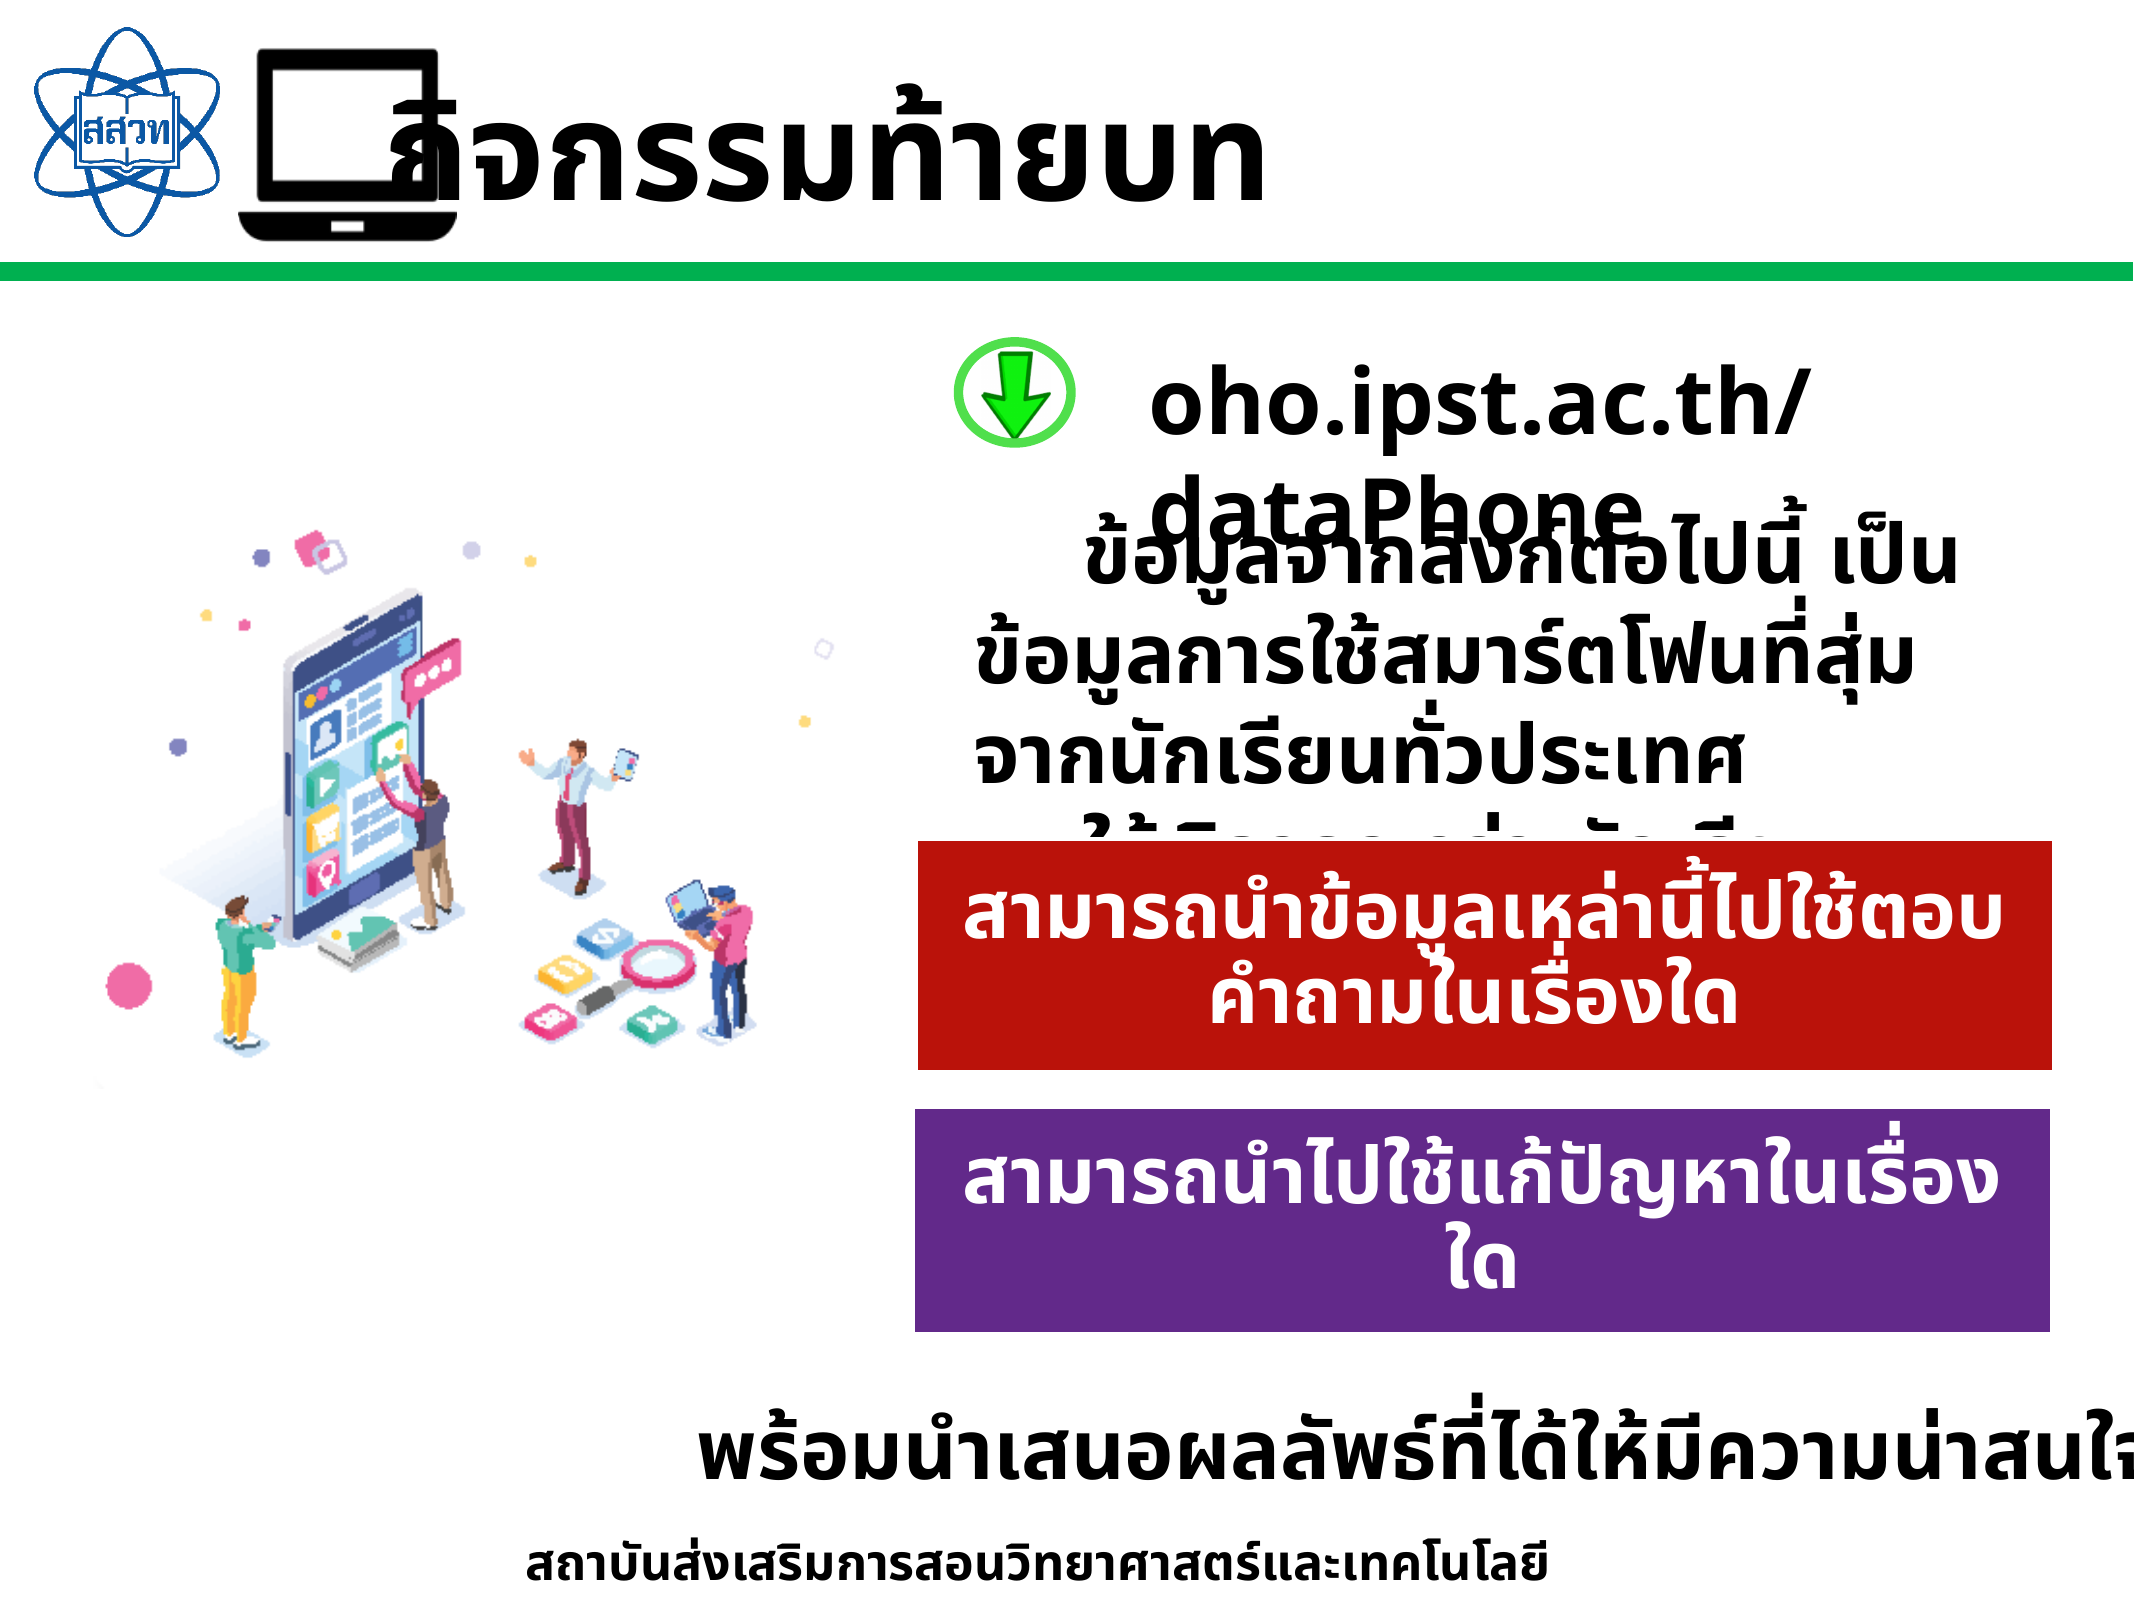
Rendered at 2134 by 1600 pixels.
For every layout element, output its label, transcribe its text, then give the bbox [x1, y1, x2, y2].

text_box พร้อมนำเสนอผลลัพธ์ที่ได้ให้มีความน่าสนใจ [2062, 1388, 2134, 1504]
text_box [912, 839, 2055, 1505]
picture [79, 492, 842, 1089]
picture [238, 0, 457, 291]
text_box กิจกรรมท้ายบท [465, 54, 1281, 236]
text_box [958, 341, 1072, 444]
text_box oho.ipst.ac.th/dataPhone [1133, 335, 2099, 570]
text_box ข้อมูลจากลิงก์ต่อไปนี้ เป็นข้อมูลการใช้สมาร์ตโฟนที่สุ่มจากนักเรียนทั่วประเทศ ให้พิจารณาว่า นักเรียน [958, 492, 1991, 832]
text_box สถาบันส่งเสริมการสอนวิทยาศาสตร์และเทคโนโลยี [74, 1522, 2002, 1589]
text_box พร้อมนำเสนอผลลัพธ์ที่ได้ให้มีความน่าสนใจ [682, 1388, 909, 1504]
picture [33, 27, 220, 237]
